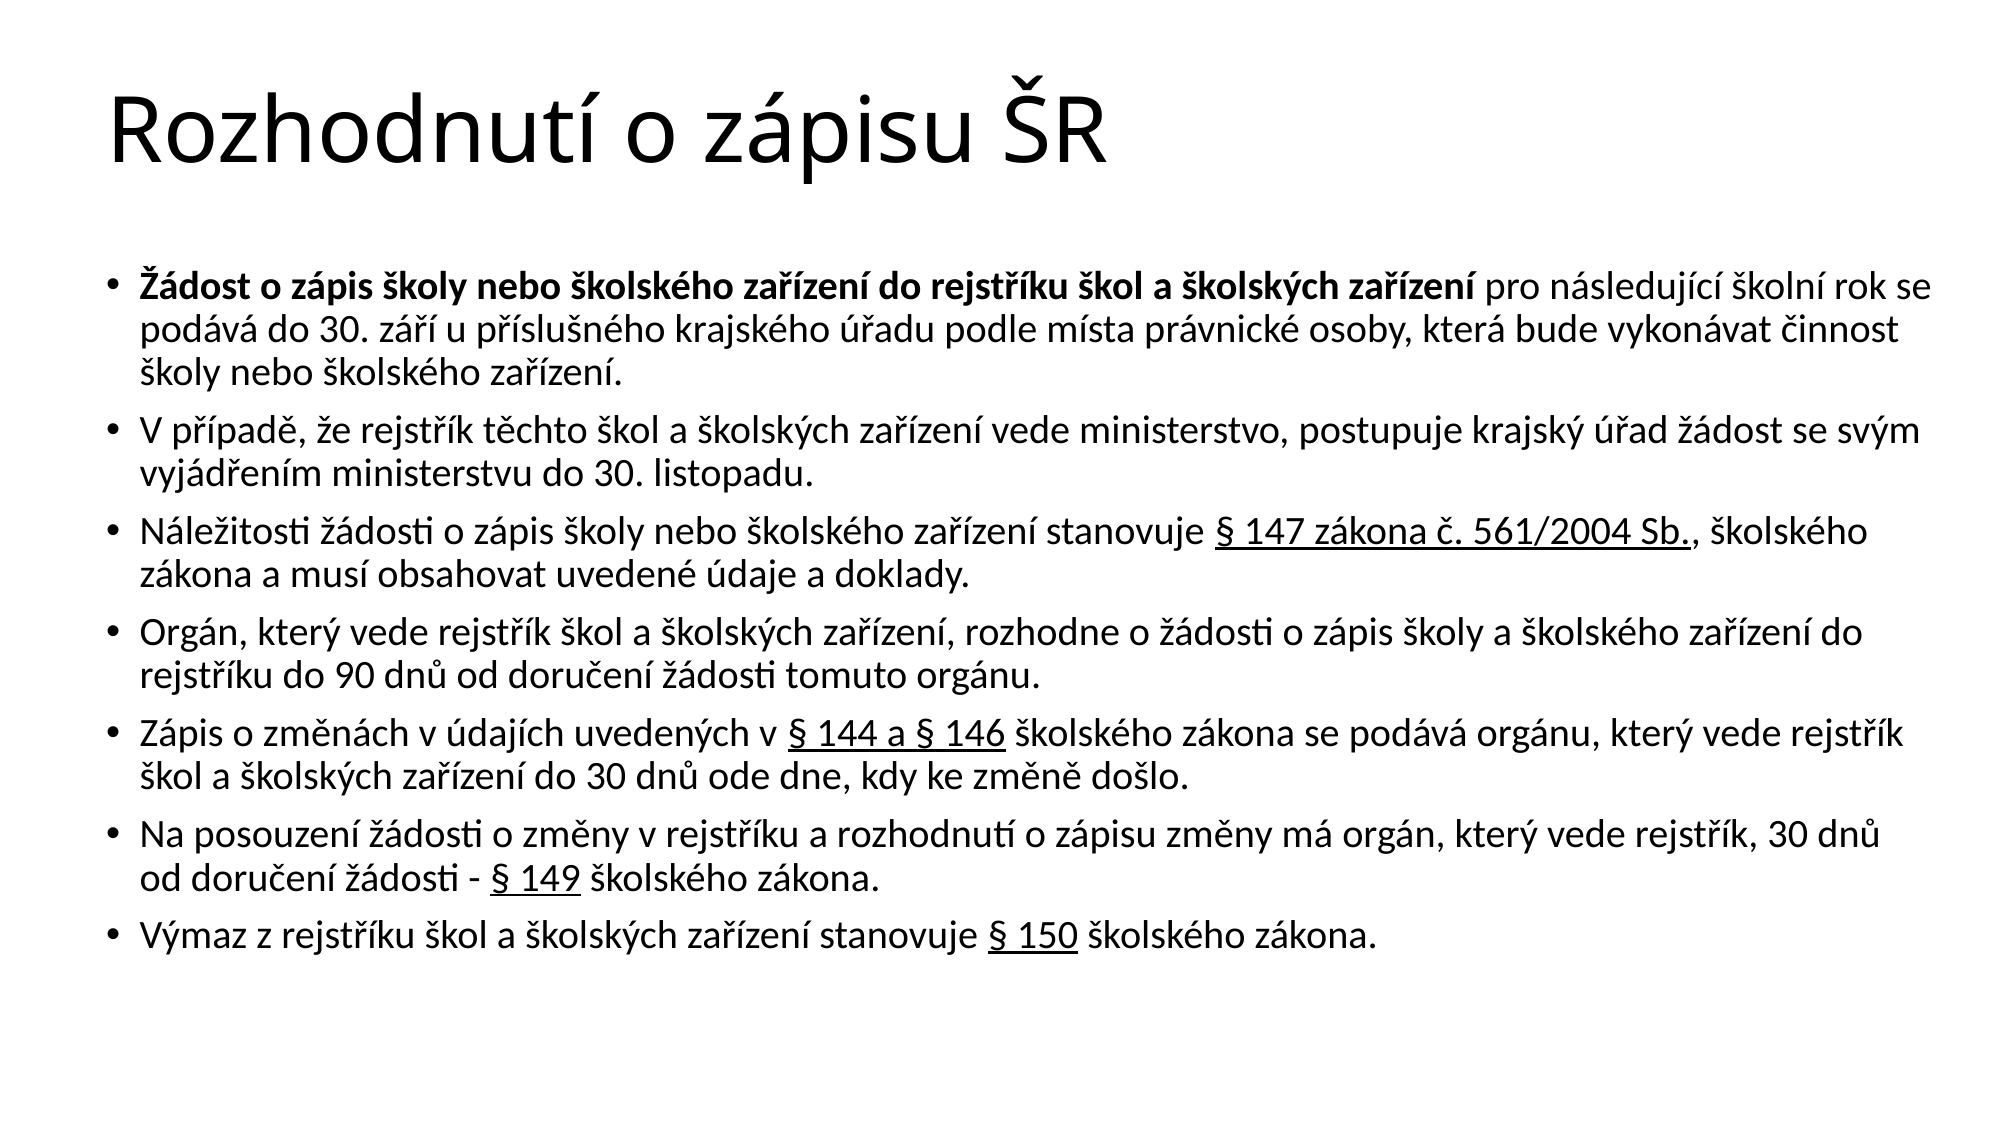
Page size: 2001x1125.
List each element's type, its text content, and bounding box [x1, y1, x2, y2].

title Rozhodnutí o zápisu ŠR [91, 51, 1386, 214]
list Žádost o zápis školy nebo školského zařízení do rejstříku škol a školských zařízení pro následující školní rok se podává do 30. září u příslušného krajského úřadu podle místa právnické osoby, která bude vykonávat činnost školy nebo školského zařízení. V případě, že rejstřík těchto škol a školských zařízení vede ministerstvo, postupuje krajský úřad žádost se svým vyjádřením ministerstvu do 30. listopadu. Náležitosti žádosti o zápis školy nebo školského zařízení stanovuje § 147 zákona č. 561/2004 Sb., školského zákona a musí obsahovat uvedené údaje a doklady. Orgán, který vede rejstřík škol a školských zařízení, rozhodne o žádosti o zápis školy a školského zařízení do rejstříku do 90 dnů od doručení žádosti tomuto orgánu. Zápis o změnách v údajích uvedených v § 144 a § 146 školského zákona se podává orgánu, který vede rejstřík škol a školských zařízení do 30 dnů ode dne, kdy ke změně došlo. Na posouzení žádosti o změny v rejstříku a rozhodnutí o zápisu změny má orgán, který vede rejstřík, 30 dnů od doručení žádosti - § 149 školského zákona. Výmaz z rejstříku škol a školských zařízení stanovuje § 150 školského zákona. [91, 257, 1949, 971]
